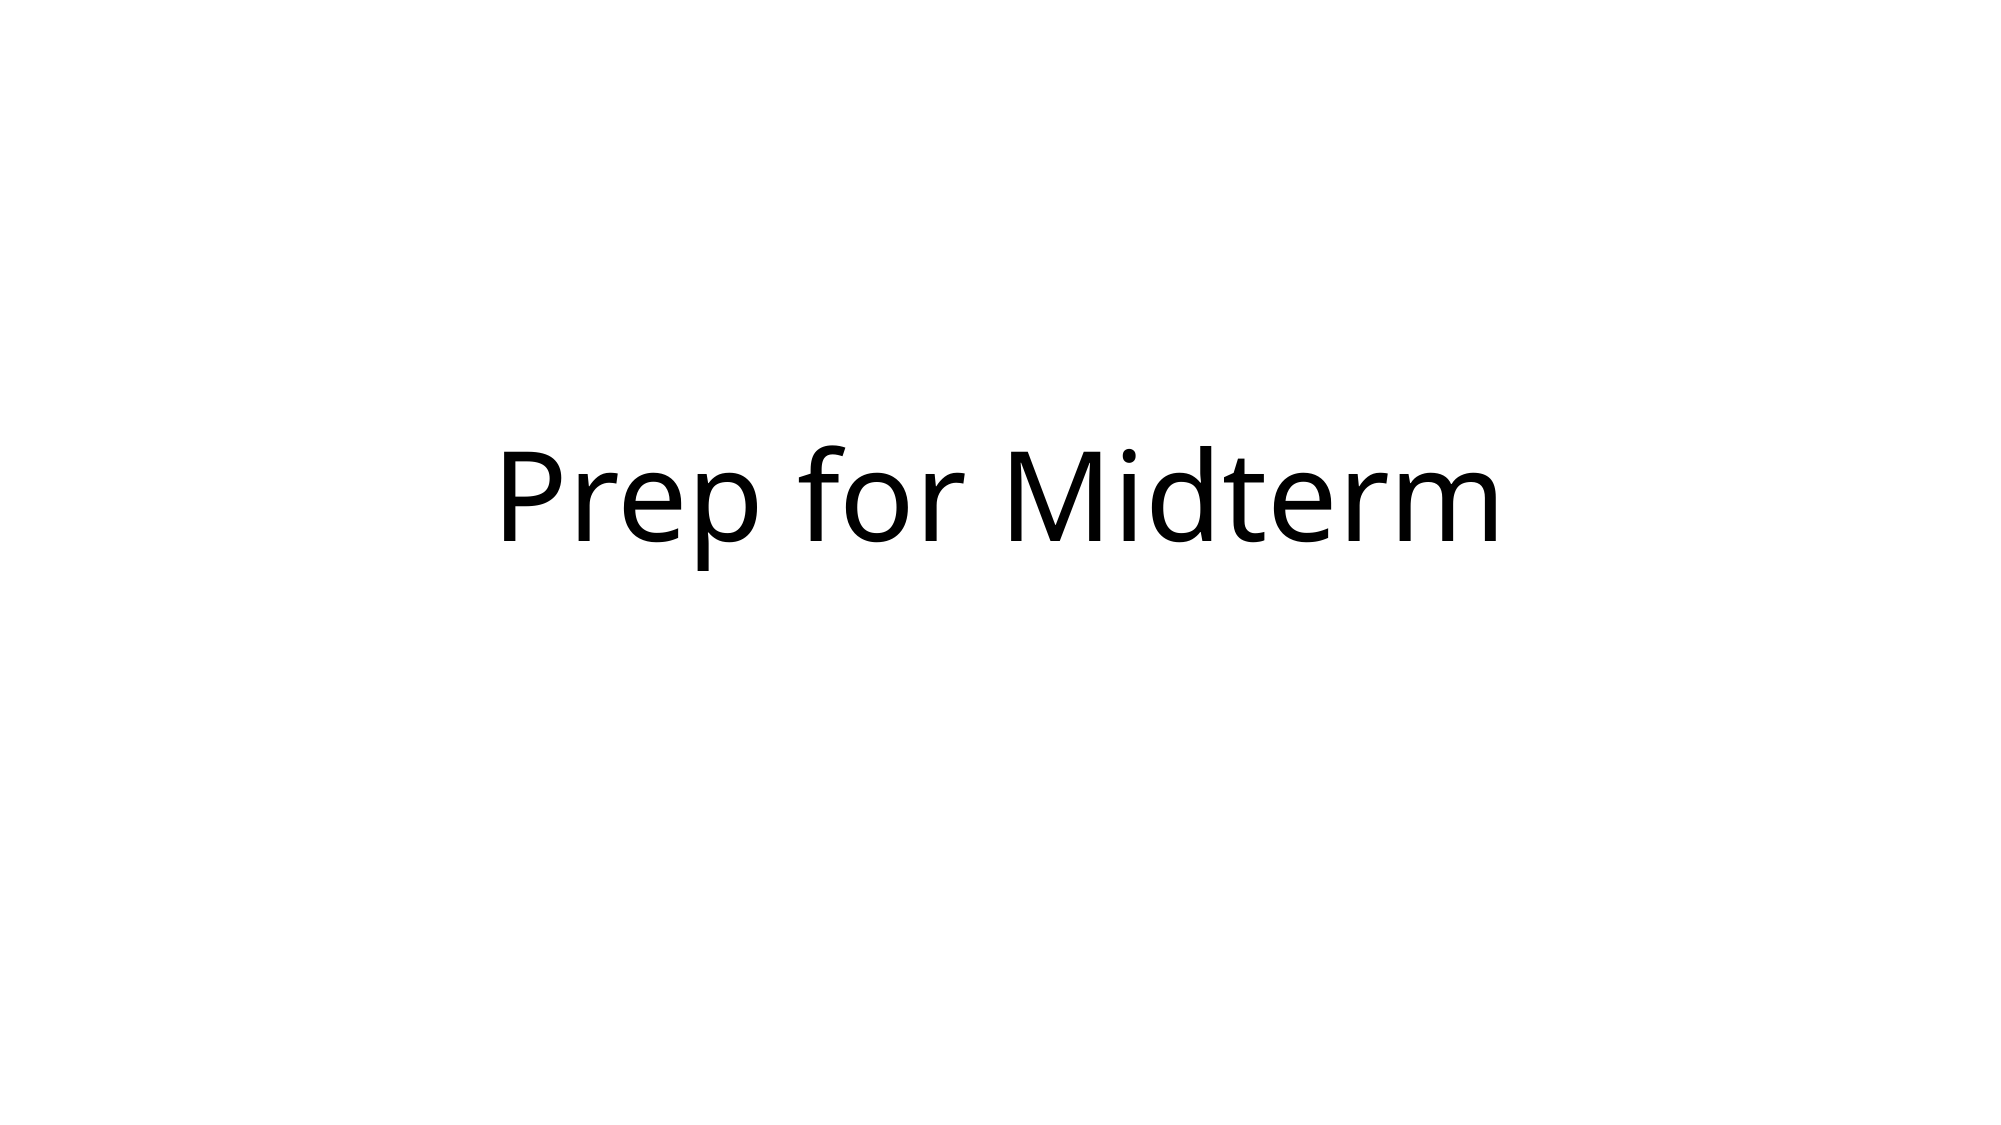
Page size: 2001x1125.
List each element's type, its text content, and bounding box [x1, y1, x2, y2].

title Prep for Midterm [249, 184, 1750, 576]
